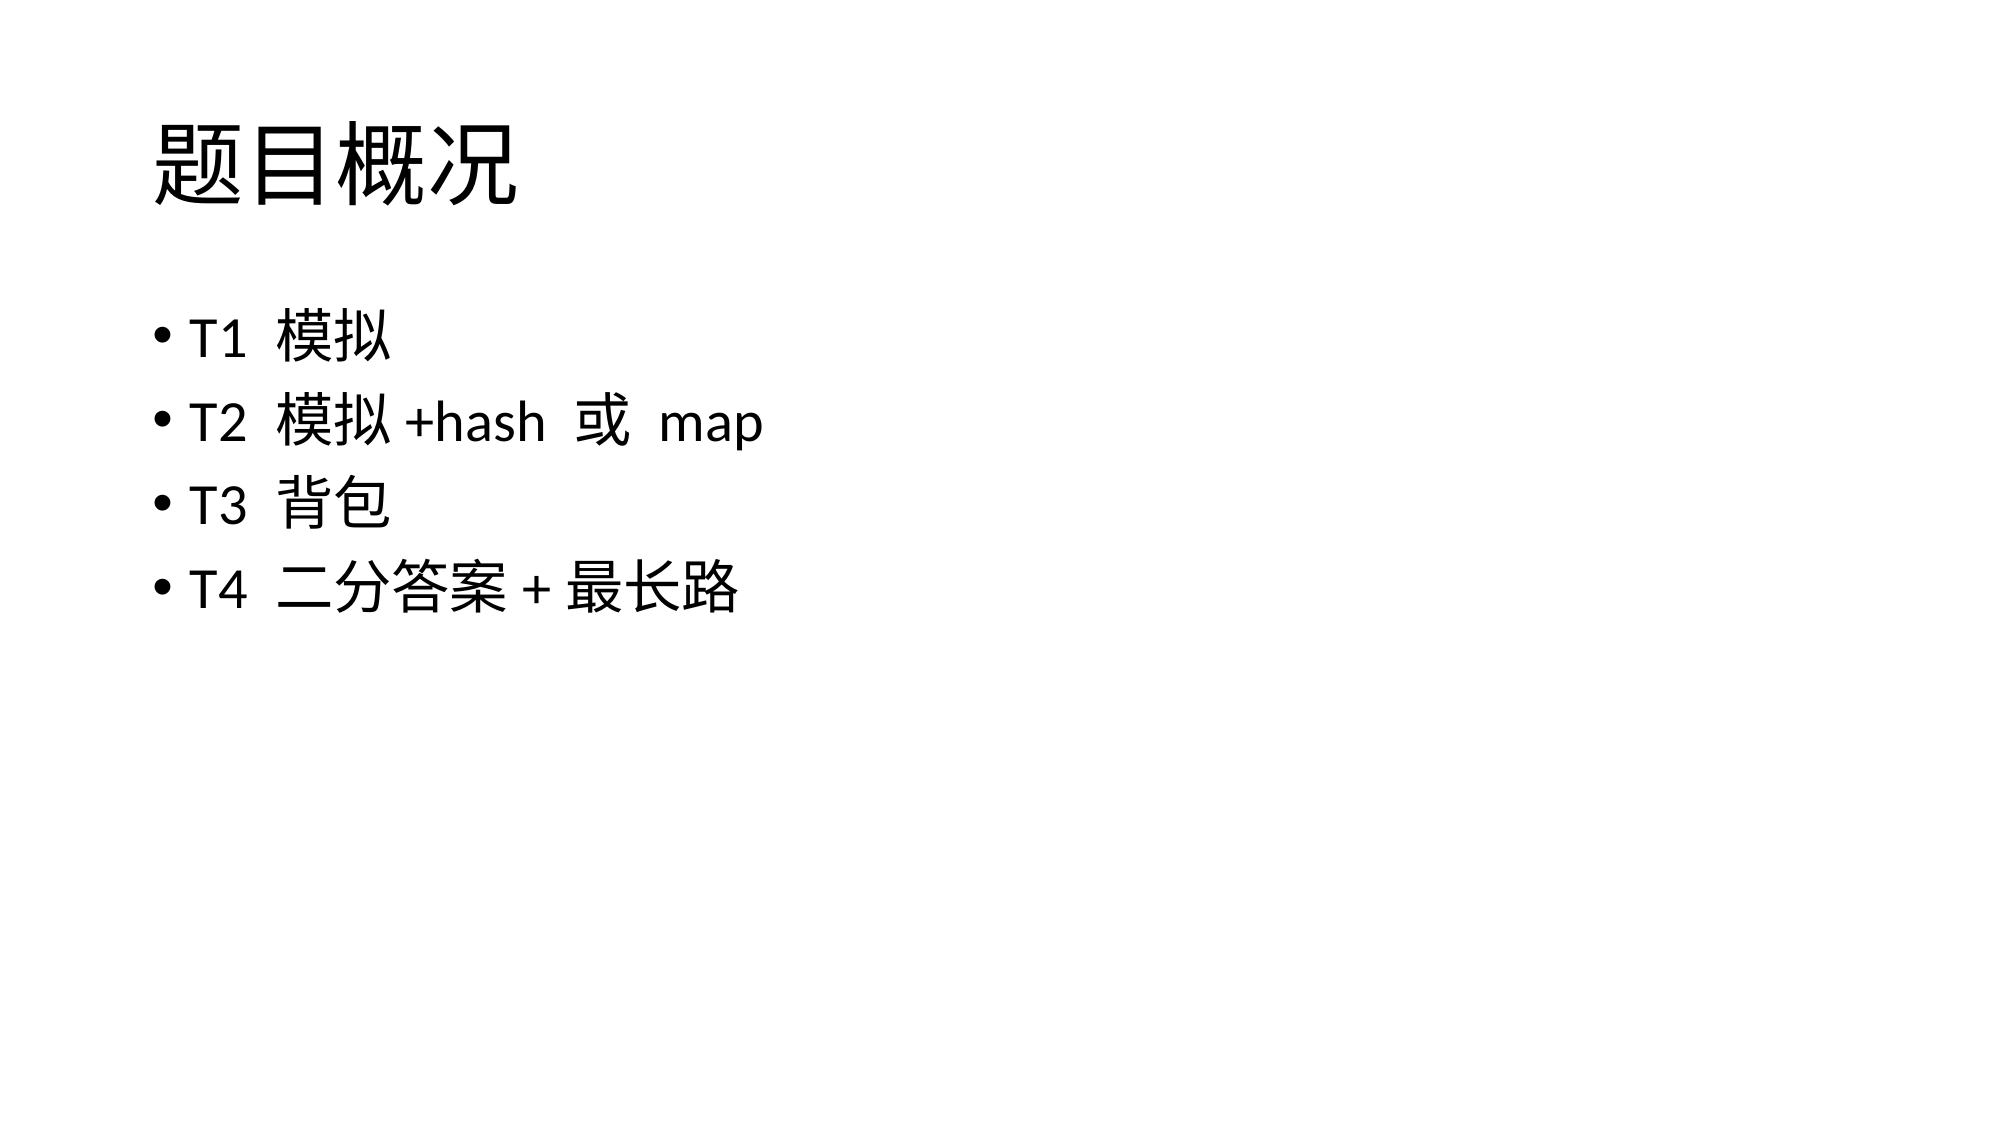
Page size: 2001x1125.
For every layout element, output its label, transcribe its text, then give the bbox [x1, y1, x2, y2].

list T1 模拟 T2 模拟+hash 或 map T3 背包 T4 二分答案+最长路 [137, 299, 1863, 1014]
title 题目概况 [137, 59, 1863, 278]
